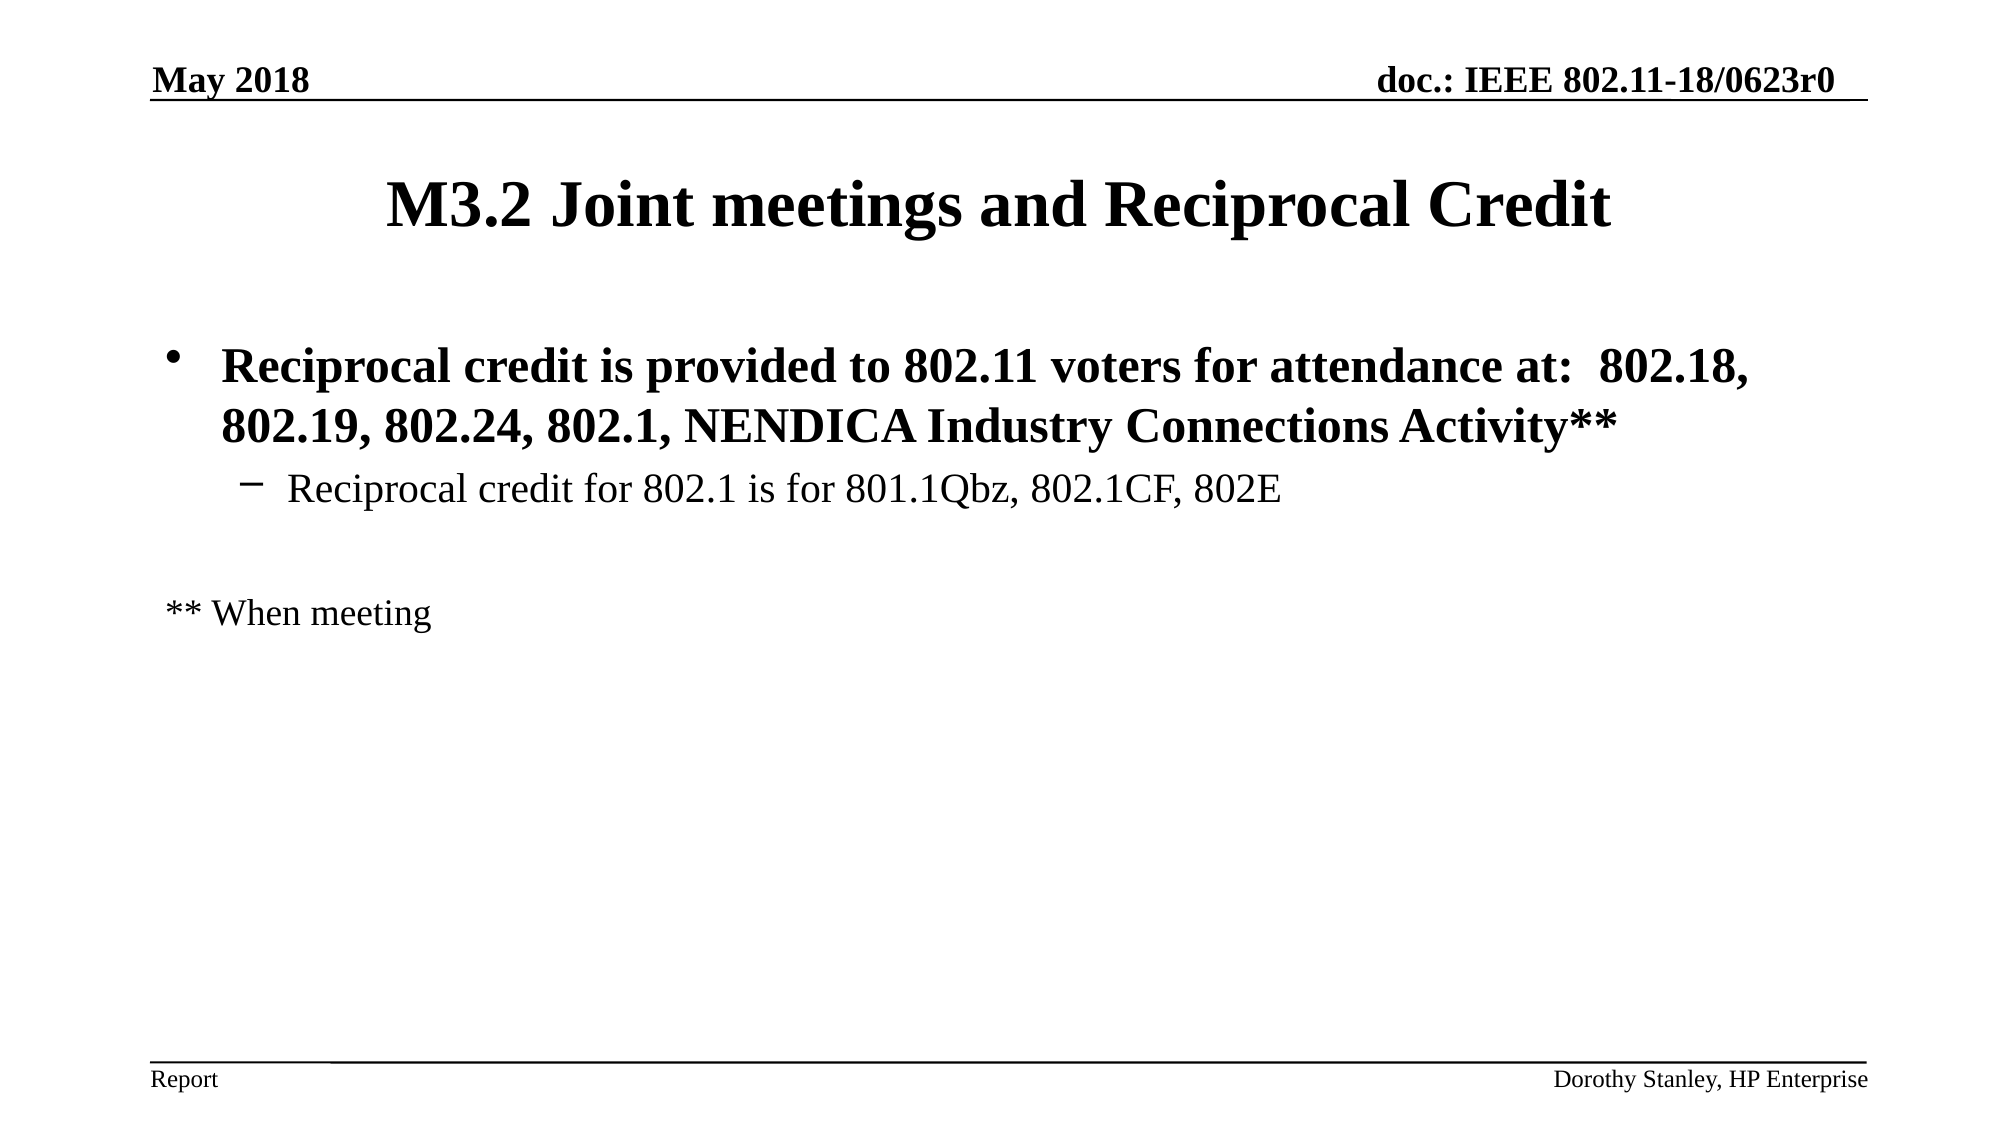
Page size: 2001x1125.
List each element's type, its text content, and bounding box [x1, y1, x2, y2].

title M3.2 Joint meetings and Reciprocal Credit [150, 112, 1850, 288]
list Reciprocal credit is provided to 802.11 voters for attendance at: 802.18, 802.19, 802.24, 802.1, NENDICA Industry Connections Activity** Reciprocal credit for 802.1 is for 801.1Qbz, 802.1CF, 802E ** When meeting [150, 324, 1850, 1000]
footer Dorothy Stanley, HP Enterprise [1512, 1061, 1869, 1093]
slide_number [152, 54, 406, 101]
